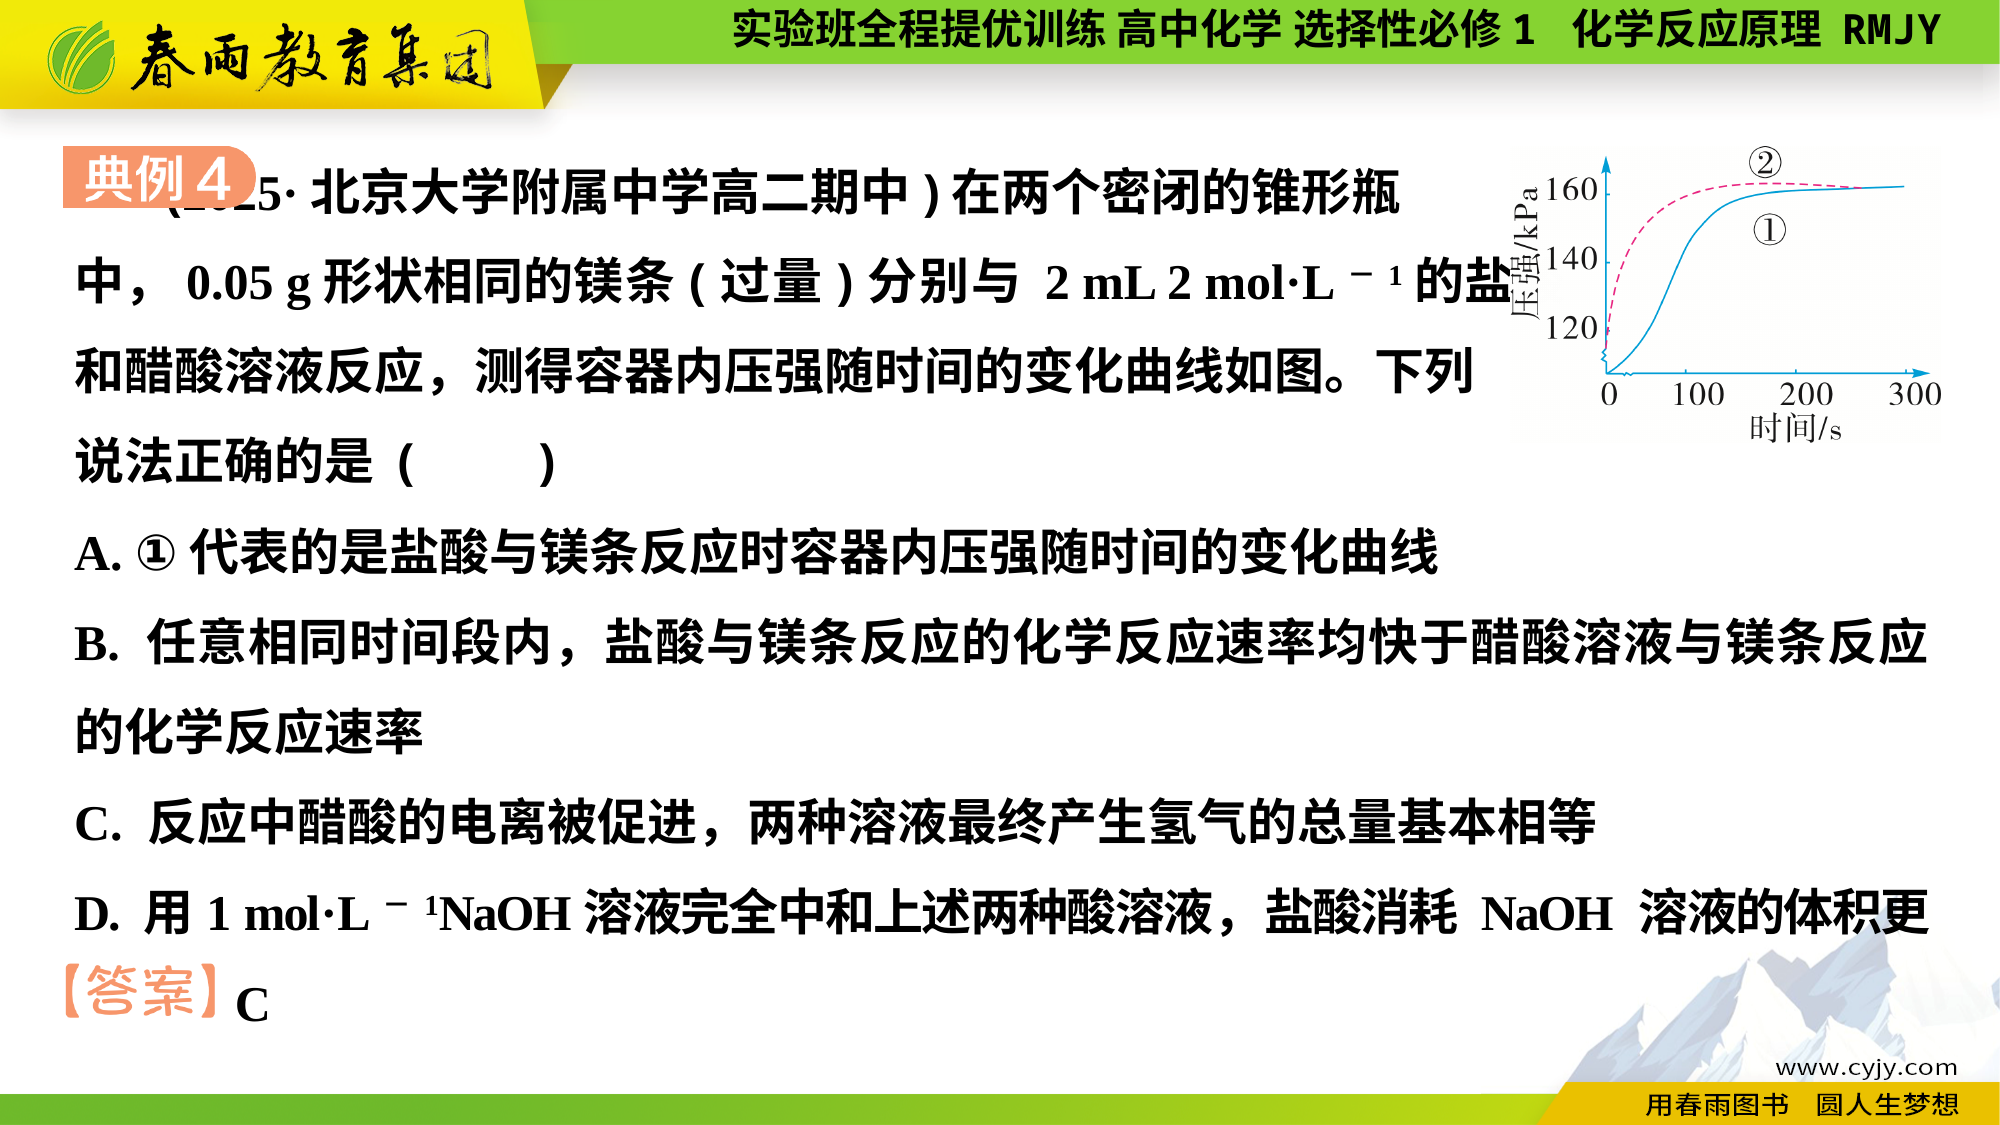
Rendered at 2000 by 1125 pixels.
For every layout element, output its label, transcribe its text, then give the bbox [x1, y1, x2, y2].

text_box C [220, 934, 1221, 1039]
picture [0, 0, 2000, 1125]
list (2025·北京大学附属中学高二期中)在两个密闭的锥形瓶 中，0.05 g形状相同的镁条(过量)分别与 2 mL 2 mol·L－1的盐酸 和醋酸溶液反应，测得容器内压强随时间的变化曲线如图。下列 说法正确的是 ( ) A. ①代表的是盐酸与镁条反应时容器内压强随时间的变化曲线 B. 任意相同时间段内，盐酸与镁条反应的化学反应速率均快于醋酸溶液与镁条反应的化学反应速率 C. 反应中醋酸的电离被促进，两种溶液最终产生氢气的总量基本相等 D. 用1 mol·L－1NaOH溶液完全中和上述两种酸溶液，盐酸消耗 NaOH 溶液的体积更大 [59, 122, 1944, 944]
